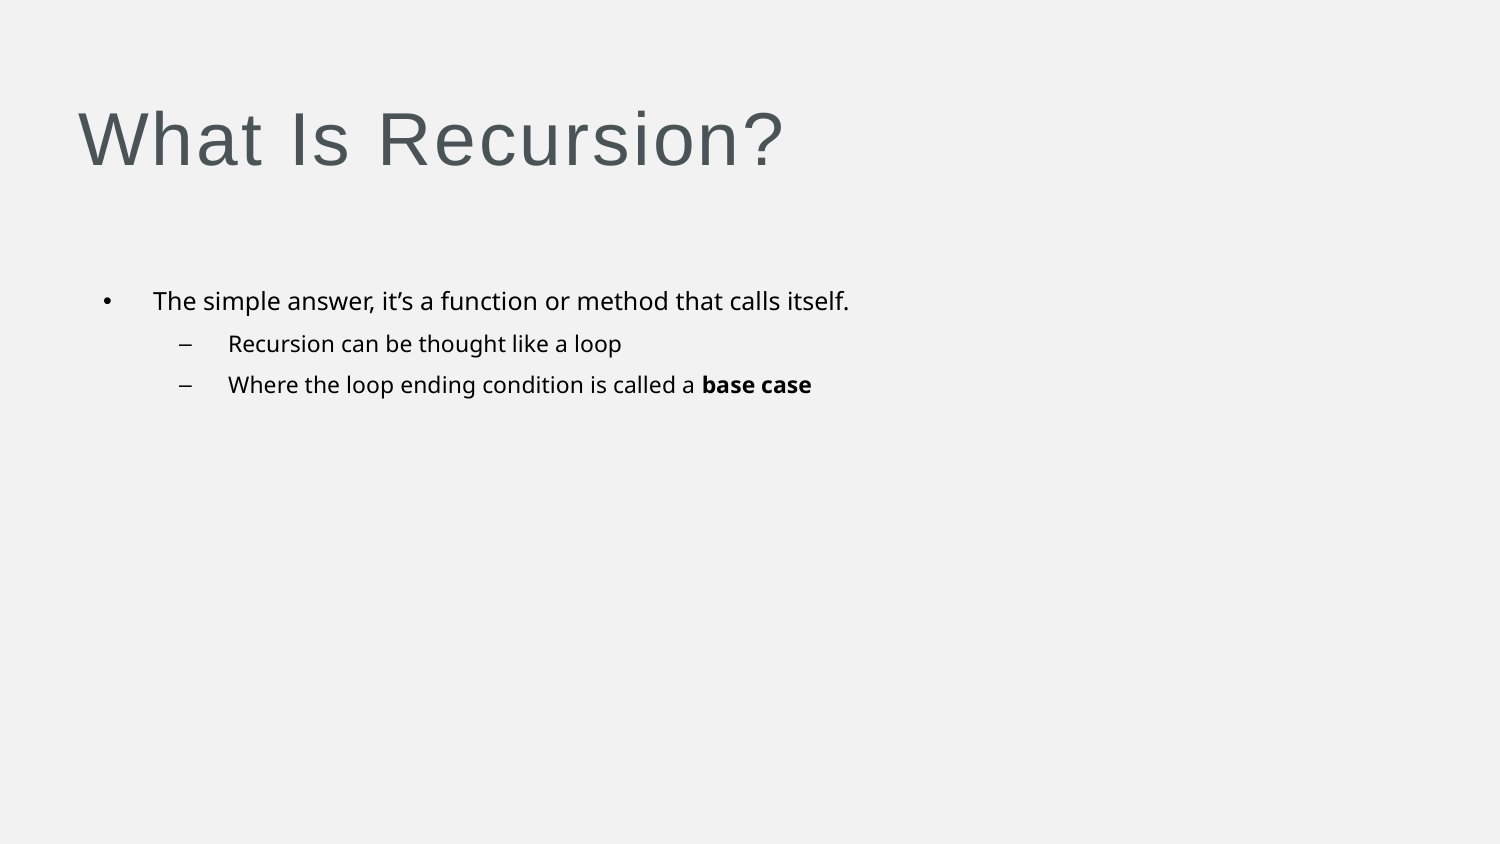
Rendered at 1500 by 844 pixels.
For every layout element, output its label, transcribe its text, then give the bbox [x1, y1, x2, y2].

title What Is Recursion? [66, 79, 1434, 194]
list The simple answer, it’s a function or method that calls itself. Recursion can be thought like a loop Where the loop ending condition is called a base case [68, 270, 946, 422]
